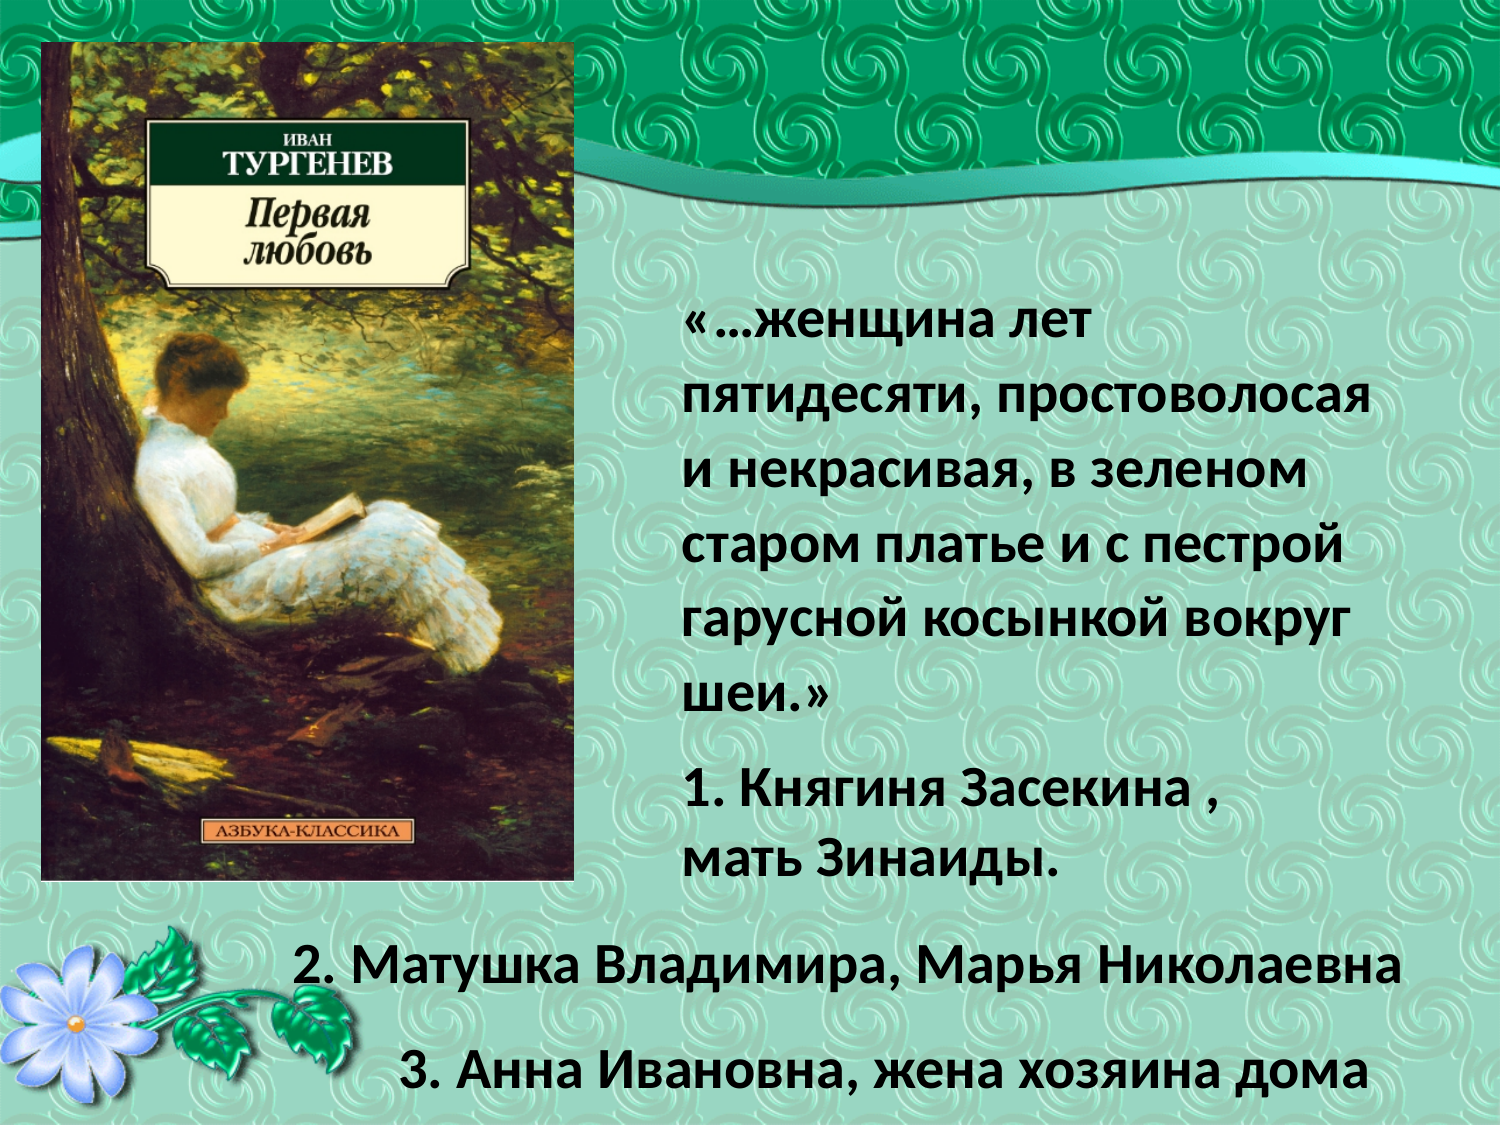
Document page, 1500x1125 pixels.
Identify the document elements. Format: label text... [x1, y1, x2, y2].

text_box 3. Анна Ивановна, жена хозяина дома [383, 1022, 1418, 1108]
text_box «…женщина лет пятидесяти, простоволосая и некрасивая, в зеленом старом платье и с пестрой гарусной косынкой вокруг шеи.» [667, 267, 1418, 731]
text_box 1. Княгиня Засекина , мать Зинаиды. [667, 740, 1314, 896]
text_box 2. Матушка Владимира, Марья Николаевна [277, 907, 1459, 1003]
picture [0, 0, 1500, 1125]
